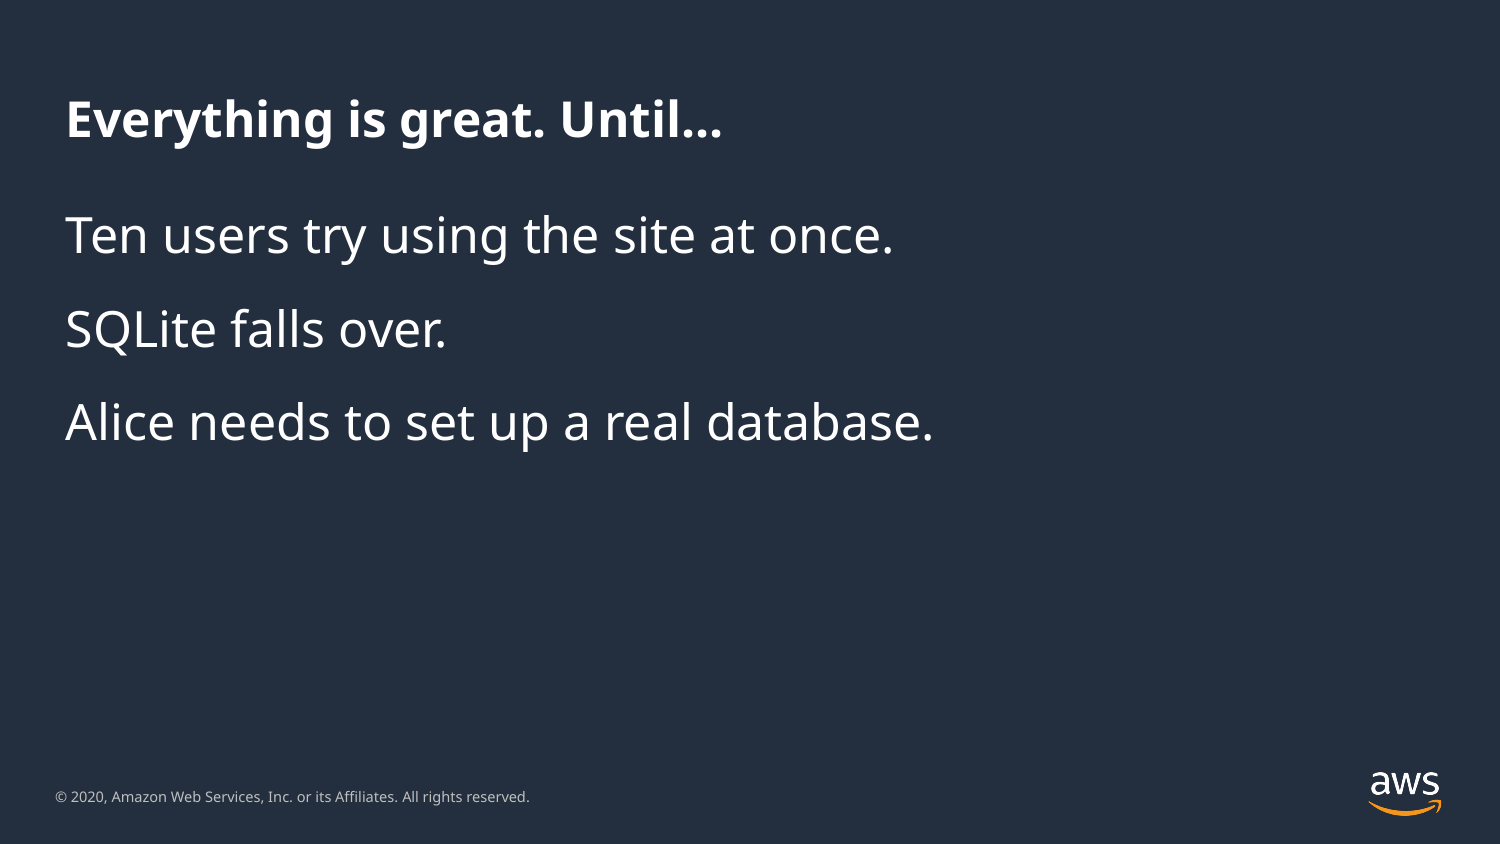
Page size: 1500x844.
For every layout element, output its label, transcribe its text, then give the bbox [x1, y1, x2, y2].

text_box Ten users try using the site at once. SQLite falls over. Alice needs to set up a real database. [51, 189, 1449, 750]
text_box Everything is great. Until... [51, 72, 1449, 167]
